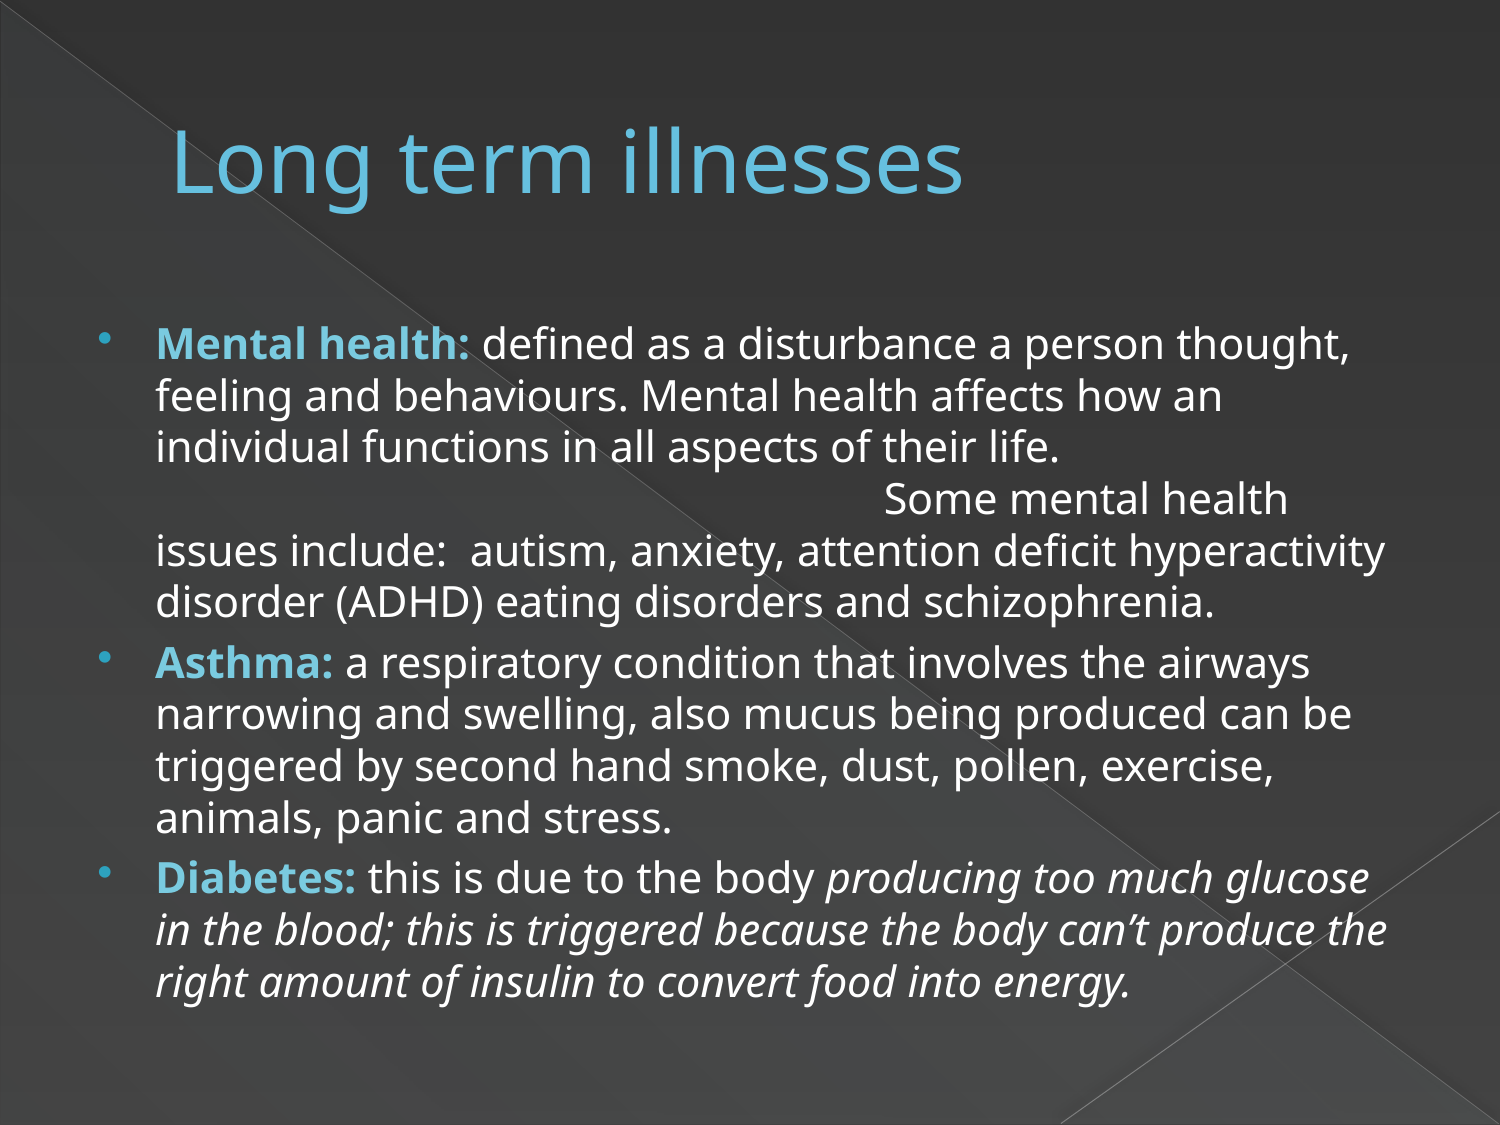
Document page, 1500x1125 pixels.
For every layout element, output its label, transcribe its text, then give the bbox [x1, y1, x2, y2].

list Mental health: defined as a disturbance a person thought, feeling and behaviours. Mental health affects how an individual functions in all aspects of their life. Some mental health issues include: autism, anxiety, attention deficit hyperactivity disorder (ADHD) eating disorders and schizophrenia. Asthma: a respiratory condition that involves the airways narrowing and swelling, also mucus being produced can be triggered by second hand smoke, dust, pollen, exercise, animals, panic and stress. Diabetes: this is due to the body producing too much glucose in the blood; this is triggered because the body can’t produce the right amount of insulin to convert food into energy. [75, 308, 1425, 1059]
title Long term illnesses [75, 43, 1425, 274]
